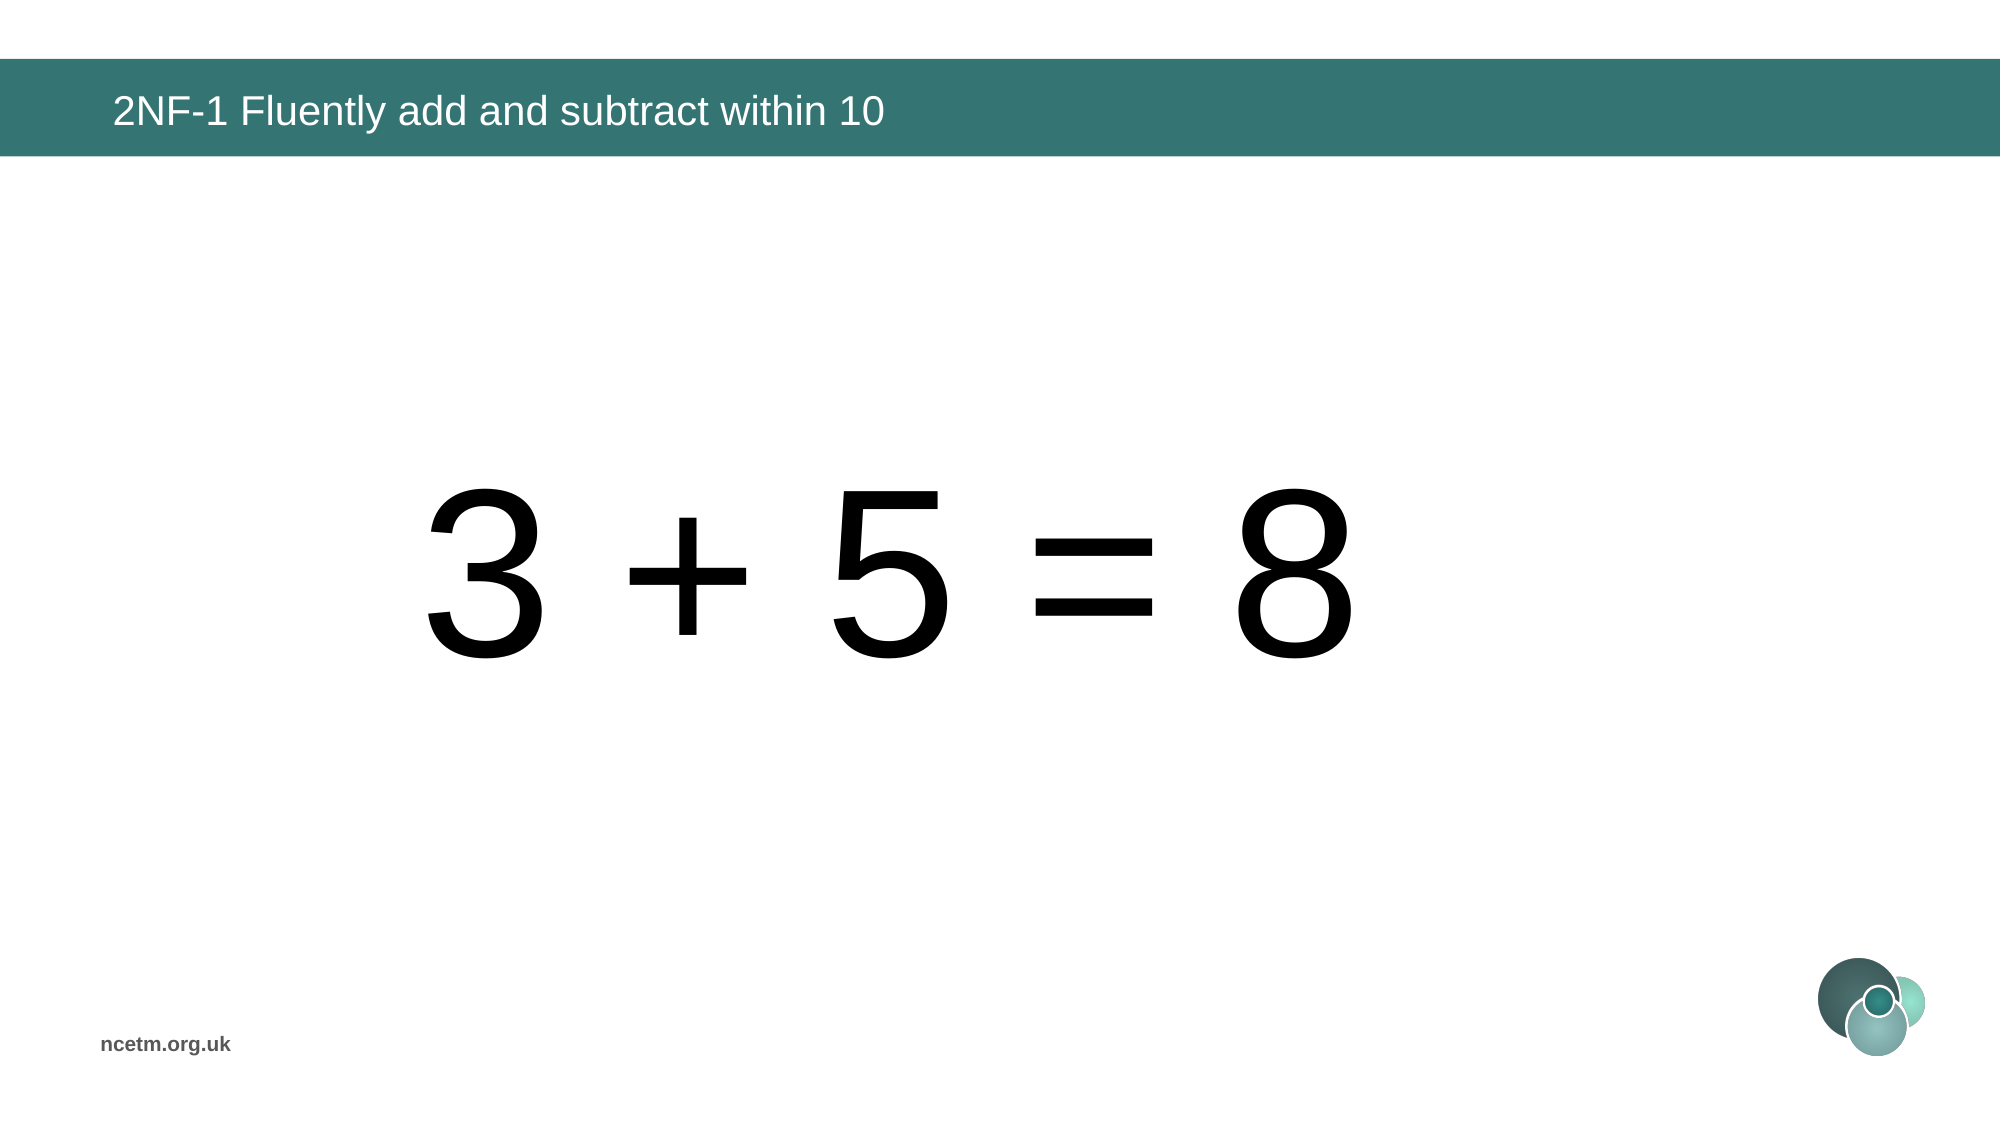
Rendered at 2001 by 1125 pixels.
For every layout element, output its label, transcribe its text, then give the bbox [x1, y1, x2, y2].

text_box 8 [1213, 409, 1377, 712]
title 2NF-1 Fluently add and subtract within 10 [97, 76, 1945, 147]
text_box 3 + 5 = [404, 409, 1213, 712]
picture [1818, 958, 1925, 1056]
